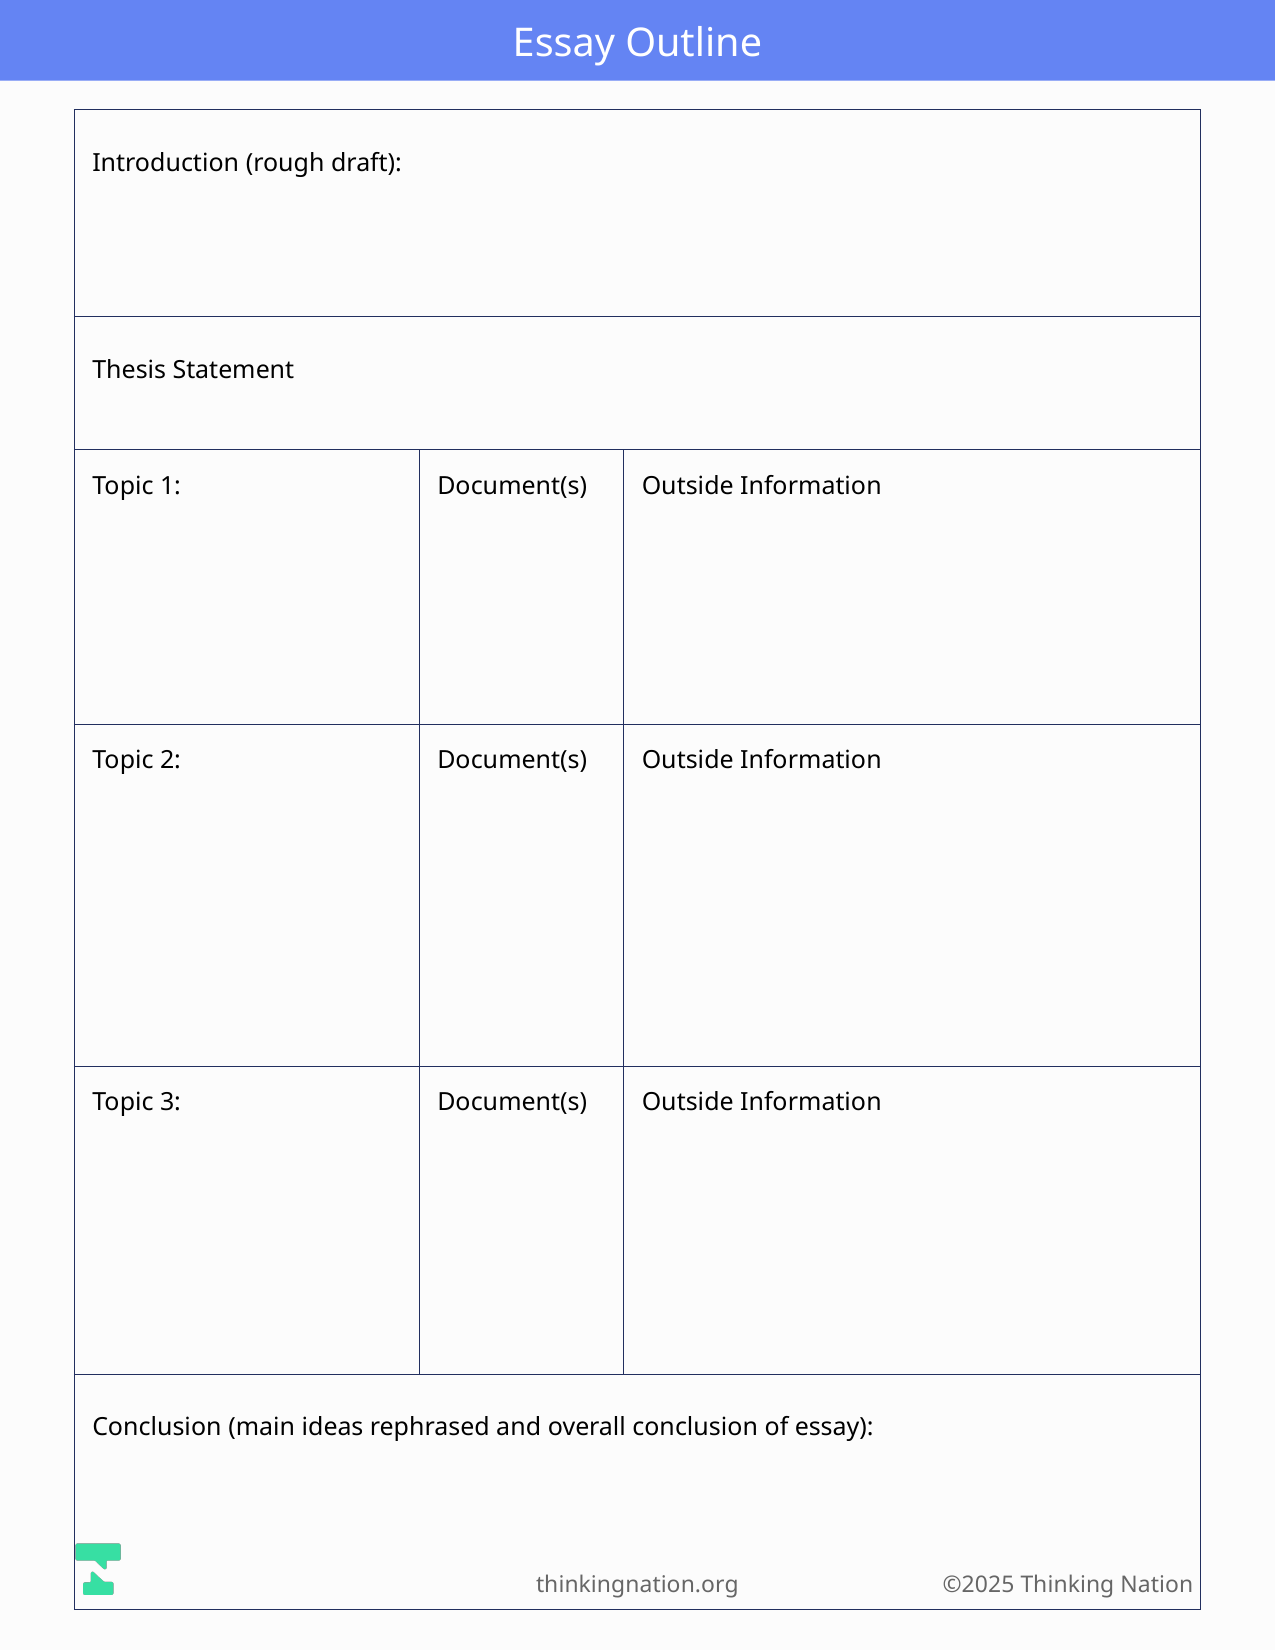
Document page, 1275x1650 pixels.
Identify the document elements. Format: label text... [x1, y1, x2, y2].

table_cell Thesis Statement [75, 317, 1200, 449]
table_cell Topic 3: [75, 1067, 419, 1374]
text_box ©2025 Thinking Nation [1201, 1553, 1210, 1605]
table_cell Outside Information [624, 725, 1200, 1066]
table_cell Topic 2: [75, 725, 419, 1066]
table_cell Document(s) [420, 450, 623, 724]
table_cell Document(s) [420, 1067, 623, 1374]
table_header Introduction (rough draft): [75, 110, 1200, 316]
table_cell Conclusion (main ideas rephrased and overall conclusion of essay): [75, 1375, 1200, 1609]
text_box Essay Outline [0, 0, 1275, 81]
table_cell Outside Information [624, 450, 1200, 724]
picture [62, 1533, 134, 1605]
table_cell Outside Information [624, 1067, 1200, 1374]
table_cell Topic 1: [75, 450, 419, 724]
table_cell Document(s) [420, 725, 623, 1066]
